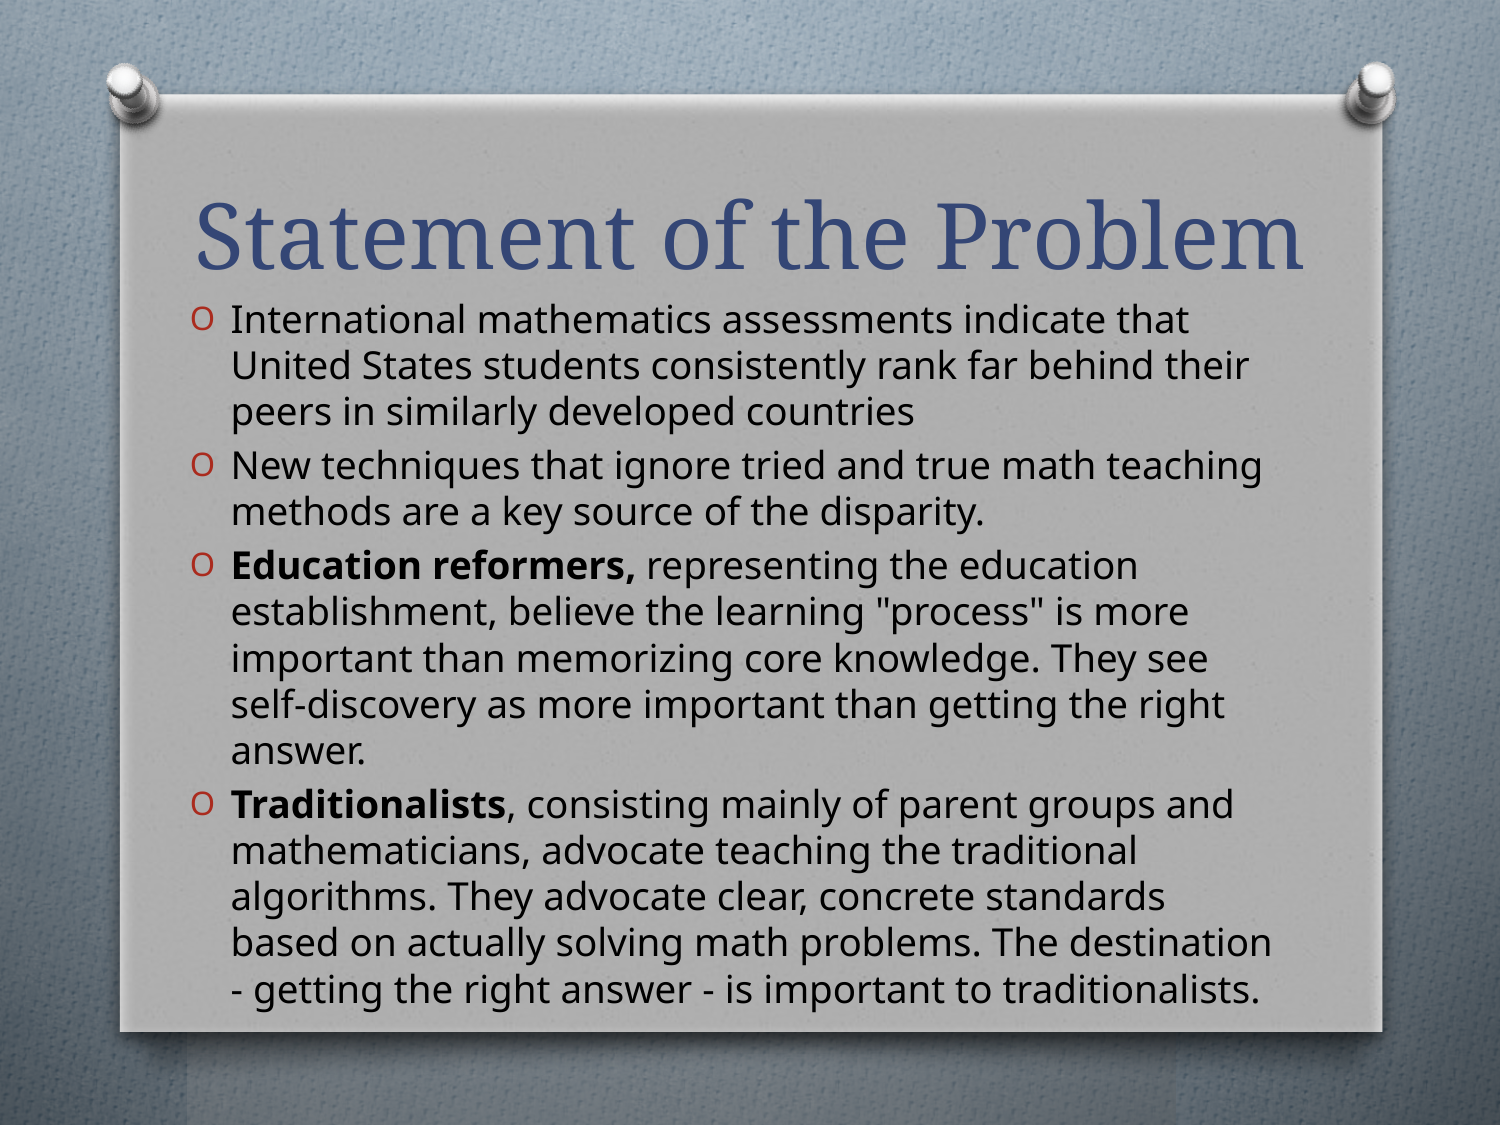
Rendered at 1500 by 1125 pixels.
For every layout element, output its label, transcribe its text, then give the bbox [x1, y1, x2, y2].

title Statement of the Problem [179, 134, 1323, 332]
list International mathematics assessments indicate that United States students consistently rank far behind their peers in similarly developed countries New techniques that ignore tried and true math teaching methods are a key source of the disparity. Education reformers, representing the education establishment, believe the learning "process" is more important than memorizing core knowledge. They see self-discovery as more important than getting the right answer. Traditionalists, consisting mainly of parent groups and mathematicians, advocate teaching the traditional algorithms. They advocate clear, concrete standards based on actually solving math problems. The destination - getting the right answer - is important to traditionalists. [174, 287, 1300, 1038]
picture [75, 29, 198, 153]
picture [1317, 35, 1439, 156]
